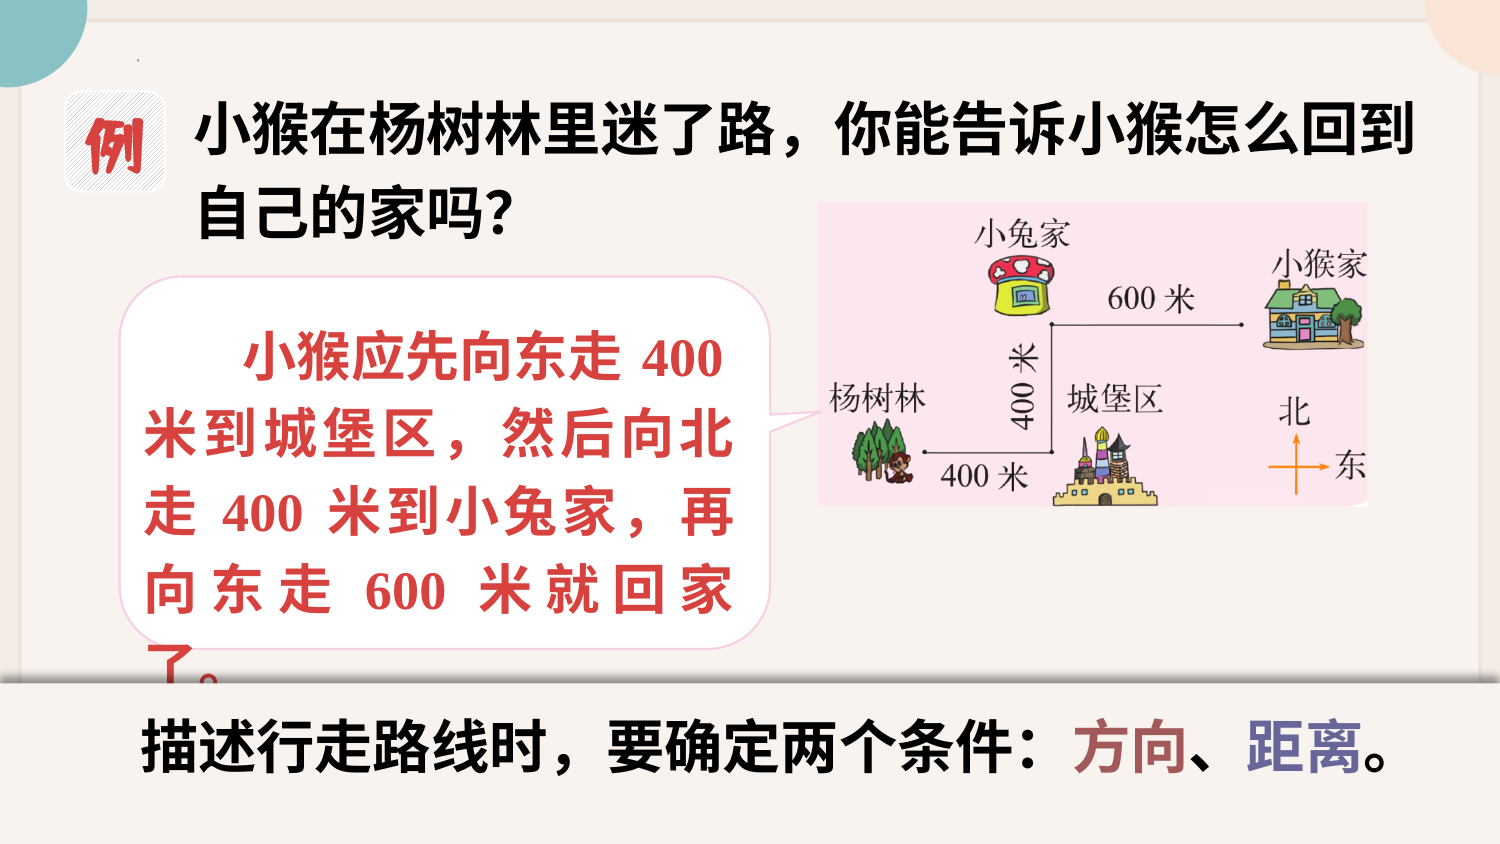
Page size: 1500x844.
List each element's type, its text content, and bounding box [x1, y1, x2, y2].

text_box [0, 683, 1500, 844]
picture [817, 202, 1368, 507]
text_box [120, 277, 815, 648]
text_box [47, 91, 189, 220]
text_box 小猴在杨树林里迷了路，你能告诉小猴怎么回到自己的家吗？ [182, 72, 1464, 252]
